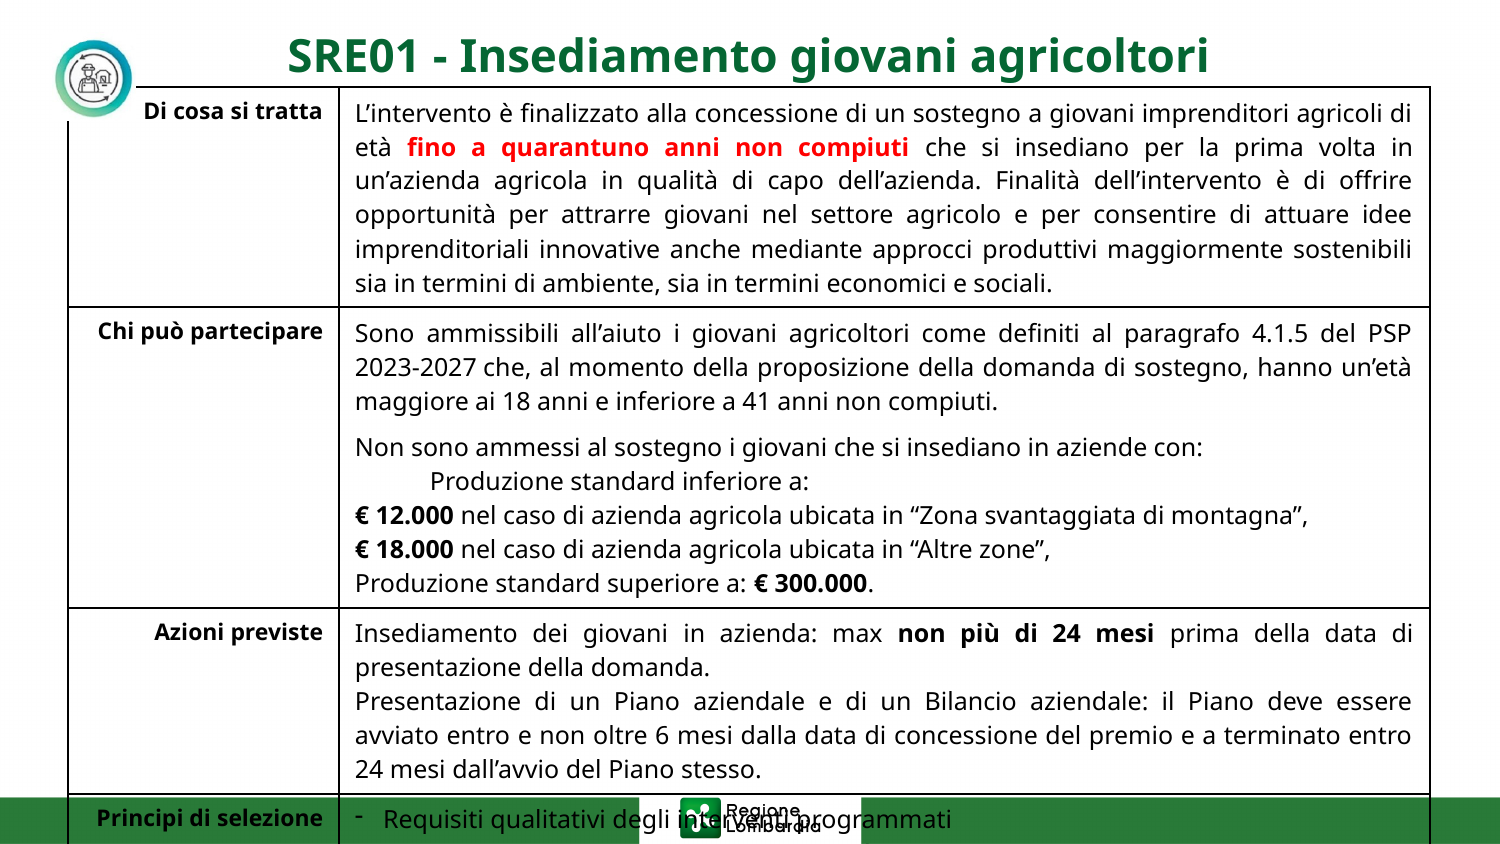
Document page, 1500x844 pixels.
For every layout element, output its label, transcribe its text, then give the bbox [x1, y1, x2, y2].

table_cell Azioni previste [69, 609, 338, 793]
table_cell Principi di selezione [69, 795, 338, 844]
table_cell Requisiti qualitativi degli interventi programmati Caratteristiche dell’impresa o della società in cui il giovane agricoltore si insedia [340, 795, 1429, 844]
picture [0, 0, 136, 844]
table_cell Insediamento dei giovani in azienda: max non più di 24 mesi prima della data di presentazione della domanda. Presentazione di un Piano aziendale e di un Bilancio aziendale: il Piano deve essere avviato entro e non oltre 6 mesi dalla data di concessione del premio e a terminato entro 24 mesi dall’avvio del Piano stesso. [340, 609, 1429, 793]
table_header Di cosa si tratta [69, 88, 338, 306]
table_header L’intervento è finalizzato alla concessione di un sostegno a giovani imprenditori agricoli di età fino a quarantuno anni non compiuti che si insediano per la prima volta in un’azienda agricola in qualità di capo dell’azienda. Finalità dell’intervento è di offrire opportunità per attrarre giovani nel settore agricolo e per consentire di attuare idee imprenditoriali innovative anche mediante approcci produttivi maggiormente sostenibili sia in termini di ambiente, sia in termini economici e sociali. [340, 88, 1429, 306]
picture [1387, 0, 1500, 844]
text_box SRE01 - Insediamento giovani agricoltori [111, 0, 1387, 86]
table_cell Chi può partecipare [69, 308, 338, 607]
table_cell Sono ammissibili all’aiuto i giovani agricoltori come definiti al paragrafo 4.1.5 del PSP 2023-2027 che, al momento della proposizione della domanda di sostegno, hanno un’età maggiore ai 18 anni e inferiore a 41 anni non compiuti. Non sono ammessi al sostegno i giovani che si insediano in aziende con: Produzione standard inferiore a: € 12.000 nel caso di azienda agricola ubicata in “Zona svantaggiata di montagna”, € 18.000 nel caso di azienda agricola ubicata in “Altre zone”, Produzione standard superiore a: € 300.000. [340, 308, 1429, 607]
